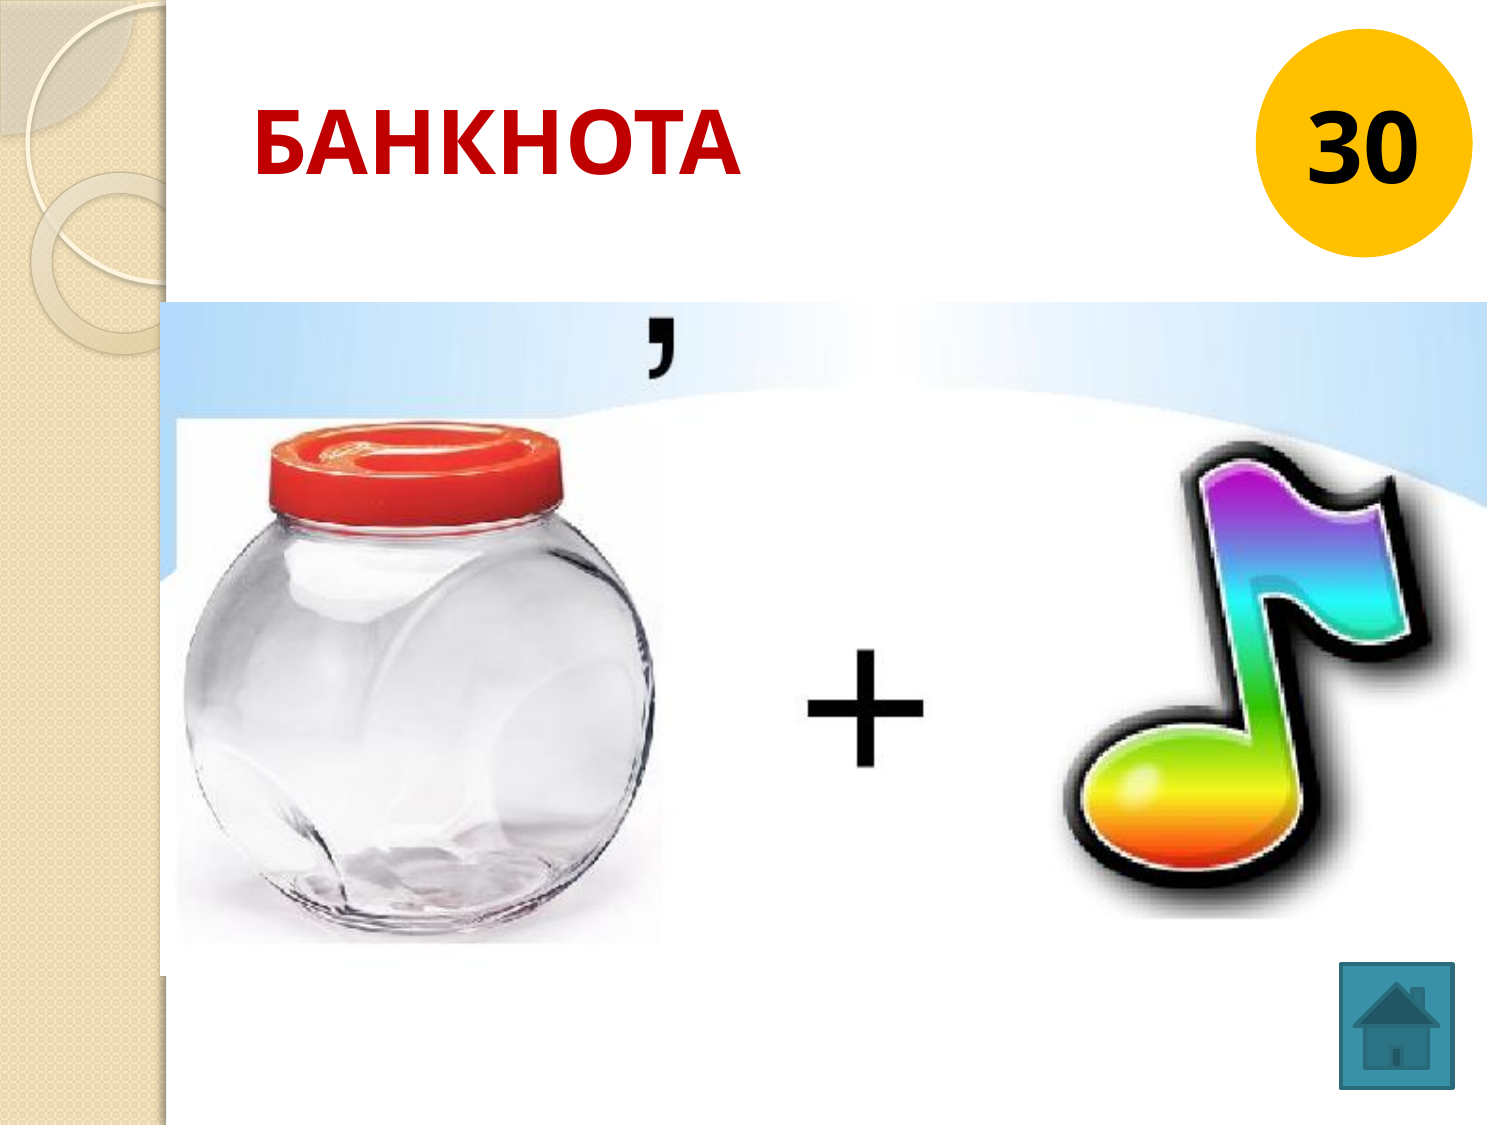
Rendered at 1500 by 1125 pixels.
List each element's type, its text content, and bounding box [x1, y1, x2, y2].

text_box 30 [1255, 28, 1473, 258]
text_box [1339, 988, 1455, 1090]
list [159, 302, 1487, 977]
title БАНКНОТА [235, 45, 1176, 233]
